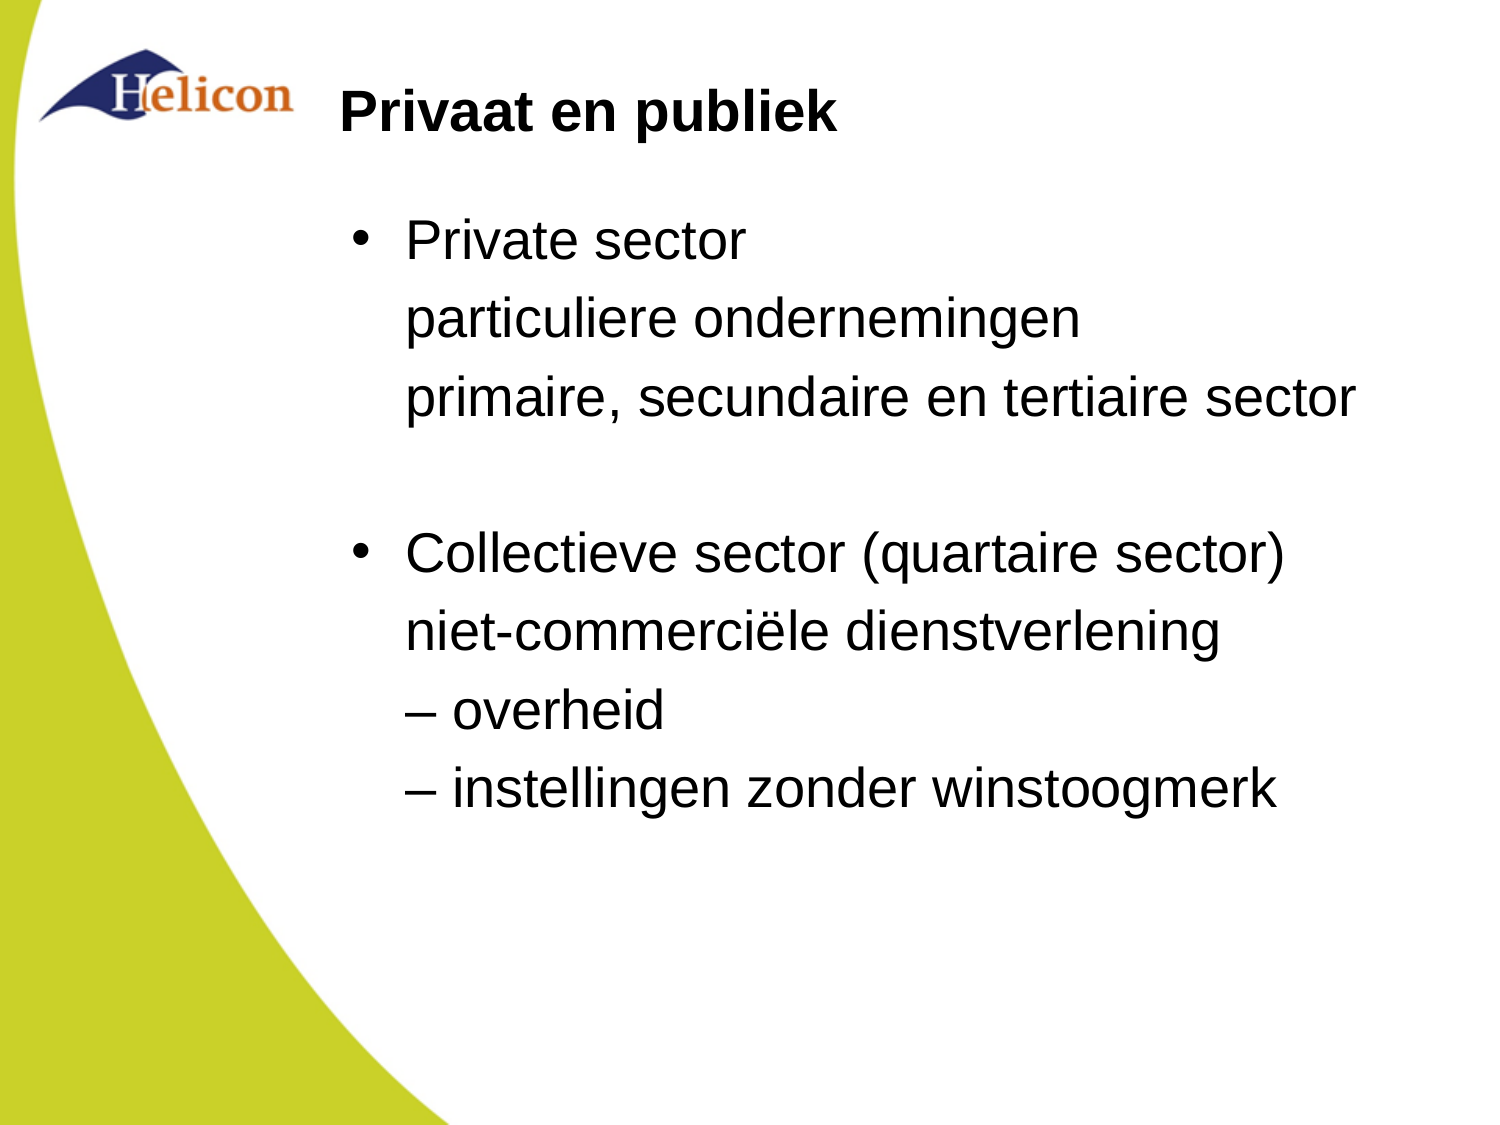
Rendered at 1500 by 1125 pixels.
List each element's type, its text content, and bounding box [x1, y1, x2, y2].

picture [0, 0, 1500, 1125]
title Privaat en publiek [324, 54, 1415, 161]
list Private sector particuliere ondernemingen primaire, secundaire en tertiaire sector Collectieve sector (quartaire sector) niet-commerciële dienstverlening – overheid – instellingen zonder winstoogmerk [336, 196, 1425, 1005]
